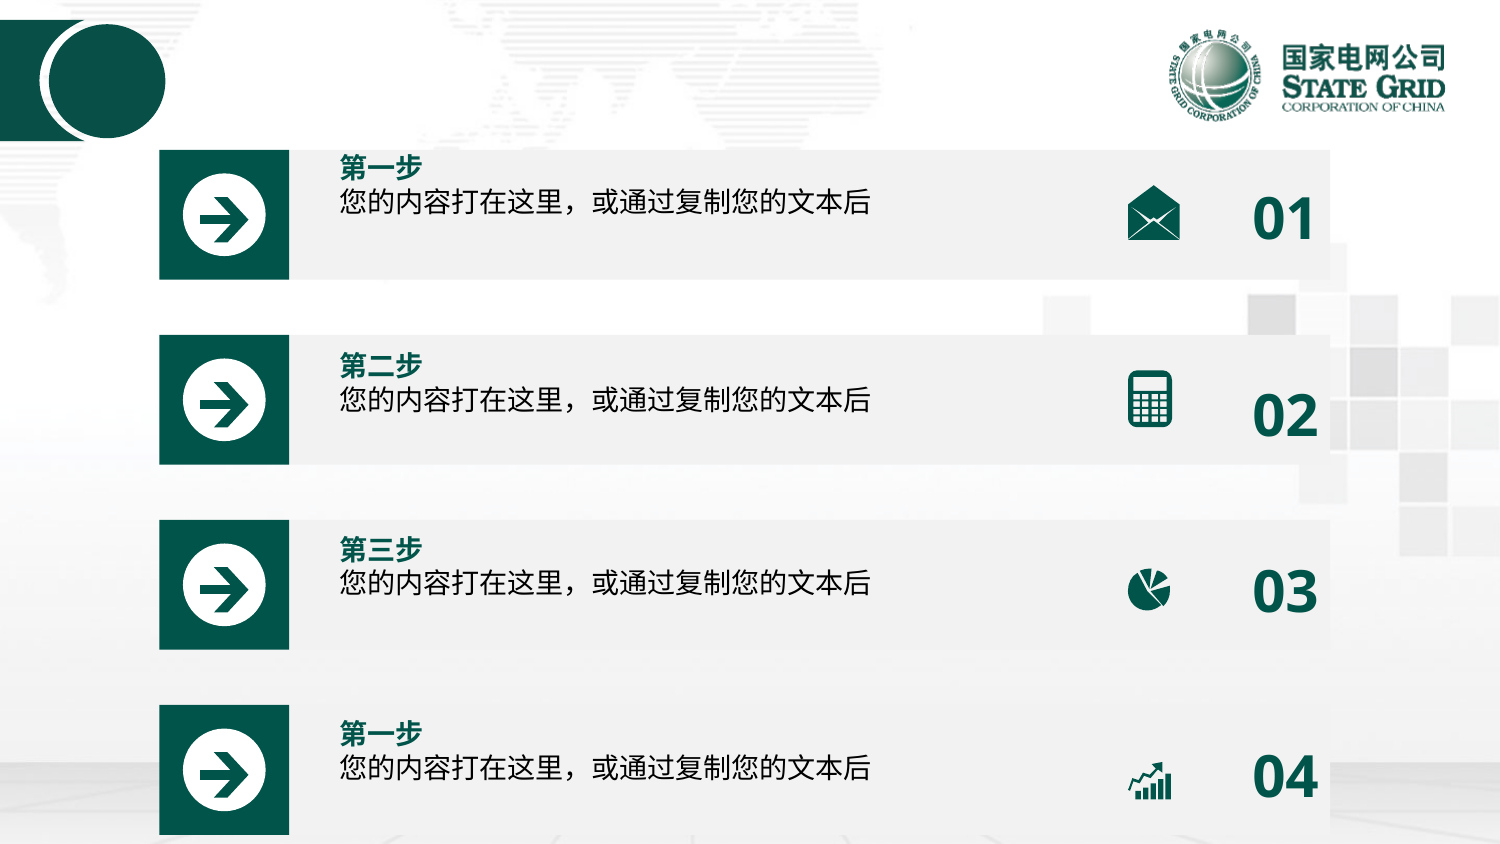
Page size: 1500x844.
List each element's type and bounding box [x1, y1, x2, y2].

text_box [159, 692, 1338, 835]
text_box [159, 507, 1338, 650]
text_box [159, 126, 1338, 280]
text_box [159, 324, 1338, 465]
picture [1168, 0, 1446, 218]
